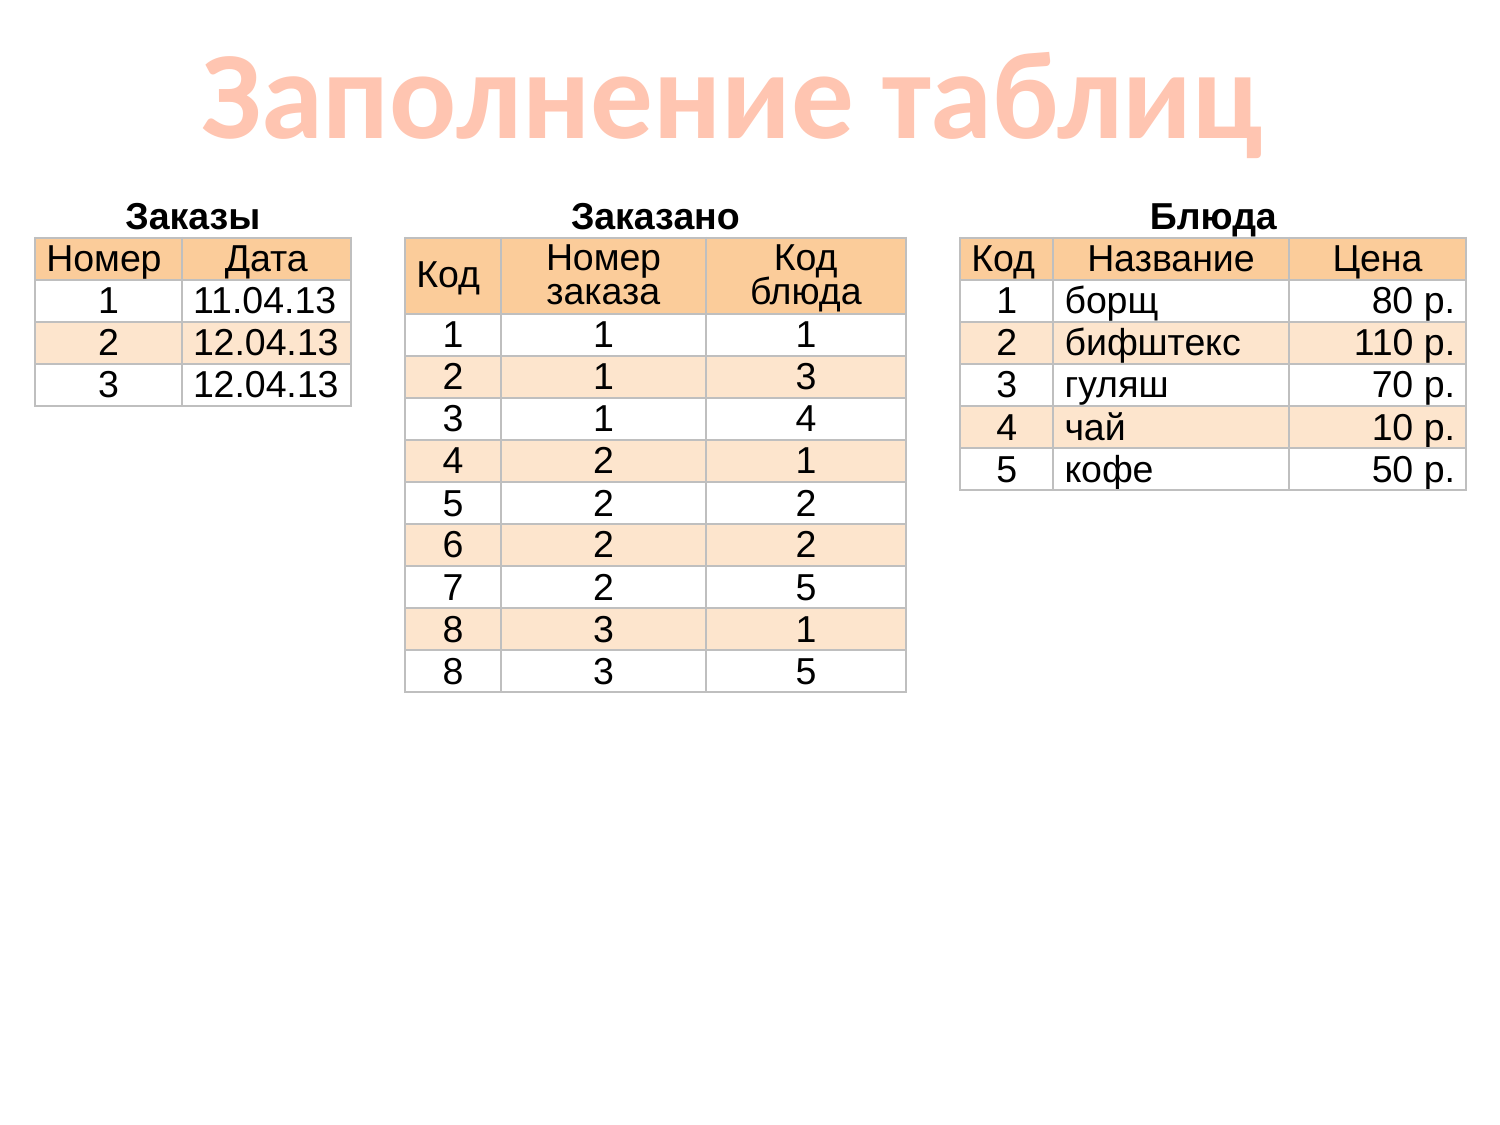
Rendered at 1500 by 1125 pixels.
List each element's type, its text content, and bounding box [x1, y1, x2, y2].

table_cell 1 [502, 357, 705, 397]
title Заполнение таблиц [0, 25, 1465, 153]
table_cell 1 [961, 281, 1052, 321]
table_cell 1 [707, 315, 905, 355]
table_cell 8 [406, 651, 500, 691]
table_cell 3 [502, 651, 705, 691]
table_cell 2 [502, 567, 705, 607]
table_cell 5 [707, 651, 905, 691]
table_cell 50 р. [1290, 449, 1465, 489]
table_cell 7 [406, 567, 500, 607]
table_cell 80 р. [1290, 281, 1465, 321]
table_cell 4 [406, 441, 500, 481]
table_cell 1 [406, 315, 500, 355]
table_cell 2 [406, 357, 500, 397]
table_cell 4 [961, 407, 1052, 447]
table_cell Номер [36, 239, 181, 279]
table_cell 1 [502, 315, 705, 355]
table_cell Название [1054, 239, 1288, 279]
table_cell 2 [961, 323, 1052, 363]
table_cell 3 [36, 365, 181, 405]
table_cell кофе [1054, 449, 1288, 489]
table_cell гуляш [1054, 365, 1288, 405]
table_cell 1 [707, 609, 905, 649]
table_cell 5 [707, 567, 905, 607]
table_cell Дата [183, 239, 350, 279]
table_cell 3 [961, 365, 1052, 405]
table_cell 5 [406, 483, 500, 523]
table_header Заказы [35, 196, 351, 237]
table_cell бифштекс [1054, 323, 1288, 363]
table_cell 2 [36, 323, 181, 363]
table_cell 11.04.13 [183, 281, 350, 321]
table_cell Код блюда [707, 239, 905, 313]
table_cell 2 [707, 483, 905, 523]
table_cell 2 [502, 483, 705, 523]
table_cell 3 [406, 399, 500, 439]
table_header Заказано [405, 196, 906, 237]
table_cell 3 [707, 357, 905, 397]
table_cell 2 [502, 441, 705, 481]
table_cell Код [961, 239, 1052, 279]
table_cell 12.04.13 [183, 365, 350, 405]
table_header Блюда [960, 196, 1466, 237]
table_cell 2 [502, 525, 705, 565]
table_cell 1 [707, 441, 905, 481]
table_cell Код [406, 239, 500, 313]
table_cell 70 р. [1290, 365, 1465, 405]
table_cell чай [1054, 407, 1288, 447]
table_cell 5 [961, 449, 1052, 489]
table_cell 110 р. [1290, 323, 1465, 363]
table_cell 10 р. [1290, 407, 1465, 447]
table_cell 6 [406, 525, 500, 565]
table_cell 1 [36, 281, 181, 321]
table_cell 12.04.13 [183, 323, 350, 363]
table_cell 3 [502, 609, 705, 649]
table_cell борщ [1054, 281, 1288, 321]
table_cell 2 [707, 525, 905, 565]
table_cell 4 [707, 399, 905, 439]
table_cell 1 [502, 399, 705, 439]
table_cell 8 [406, 609, 500, 649]
table_cell Номер заказа [502, 239, 705, 313]
table_cell Цена [1290, 239, 1465, 279]
